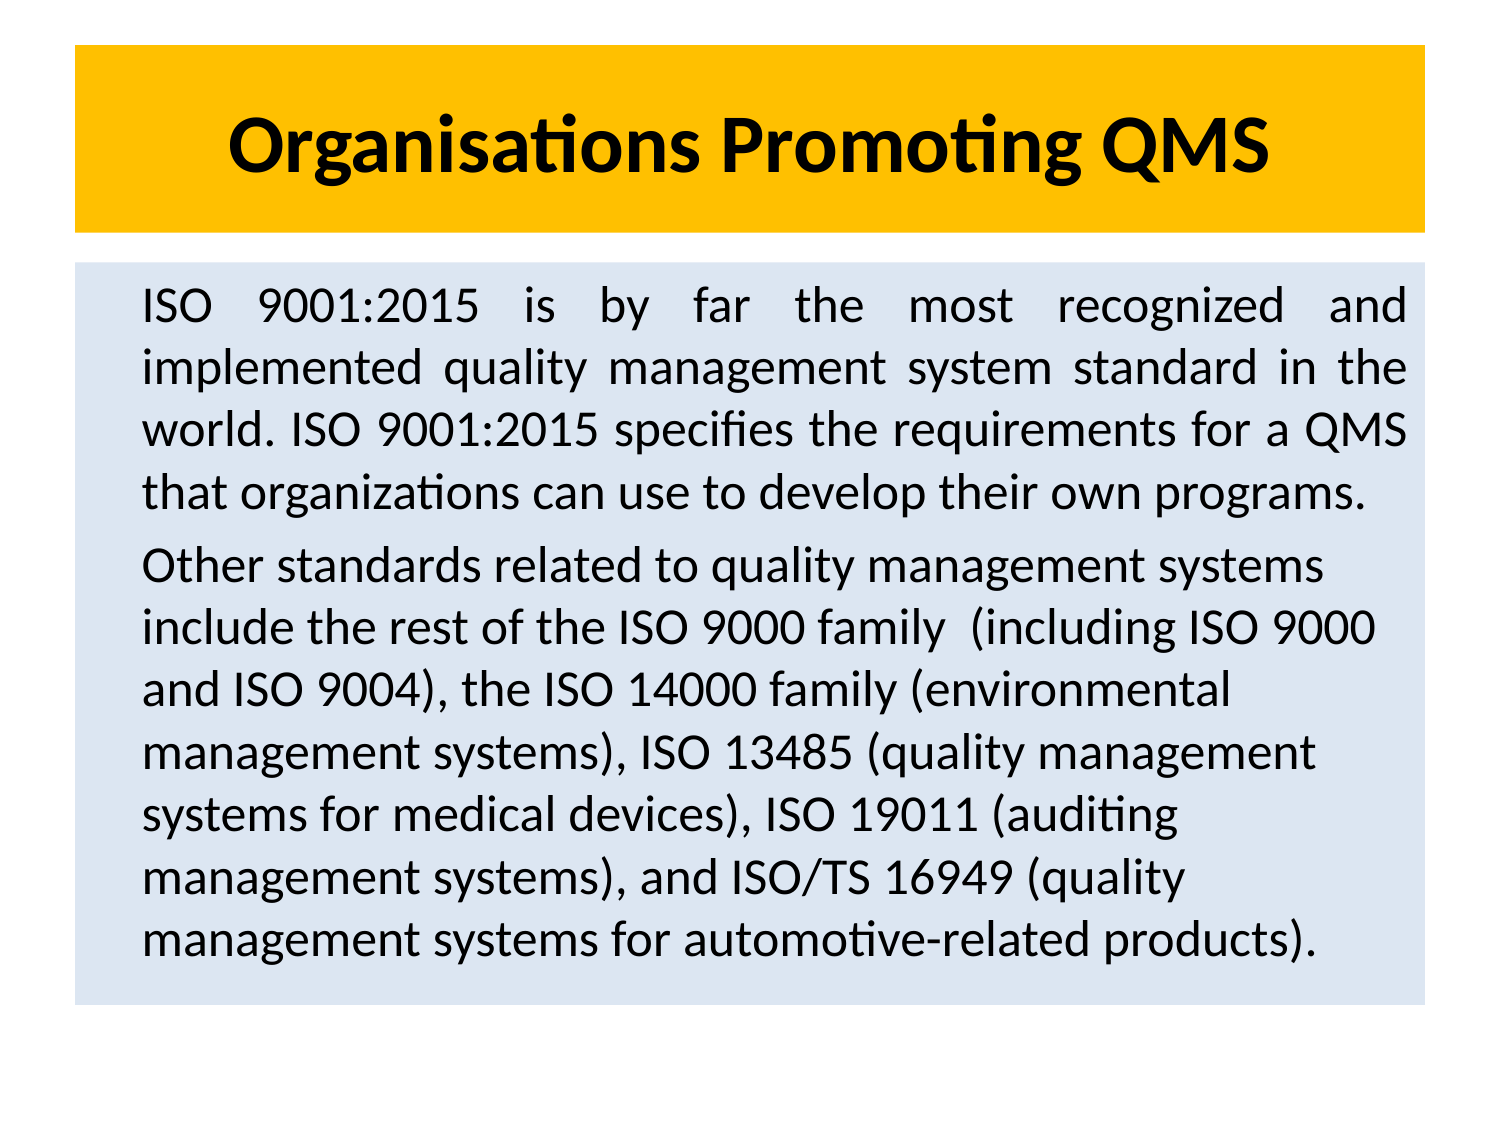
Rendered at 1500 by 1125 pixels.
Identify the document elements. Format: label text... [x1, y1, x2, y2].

title Organisations Promoting QMS [75, 45, 1425, 233]
list ISO 9001:2015 is by far the most recognized and implemented quality management system standard in the world. ISO 9001:2015 specifies the requirements for a QMS that organizations can use to develop their own programs. Other standards related to quality management systems include the rest of the ISO 9000 family (including ISO 9000 and ISO 9004), the ISO 14000 family (environmental management systems), ISO 13485 (quality management systems for medical devices), ISO 19011 (auditing management systems), and ISO/TS 16949 (quality management systems for automotive-related products). [75, 262, 1425, 1005]
